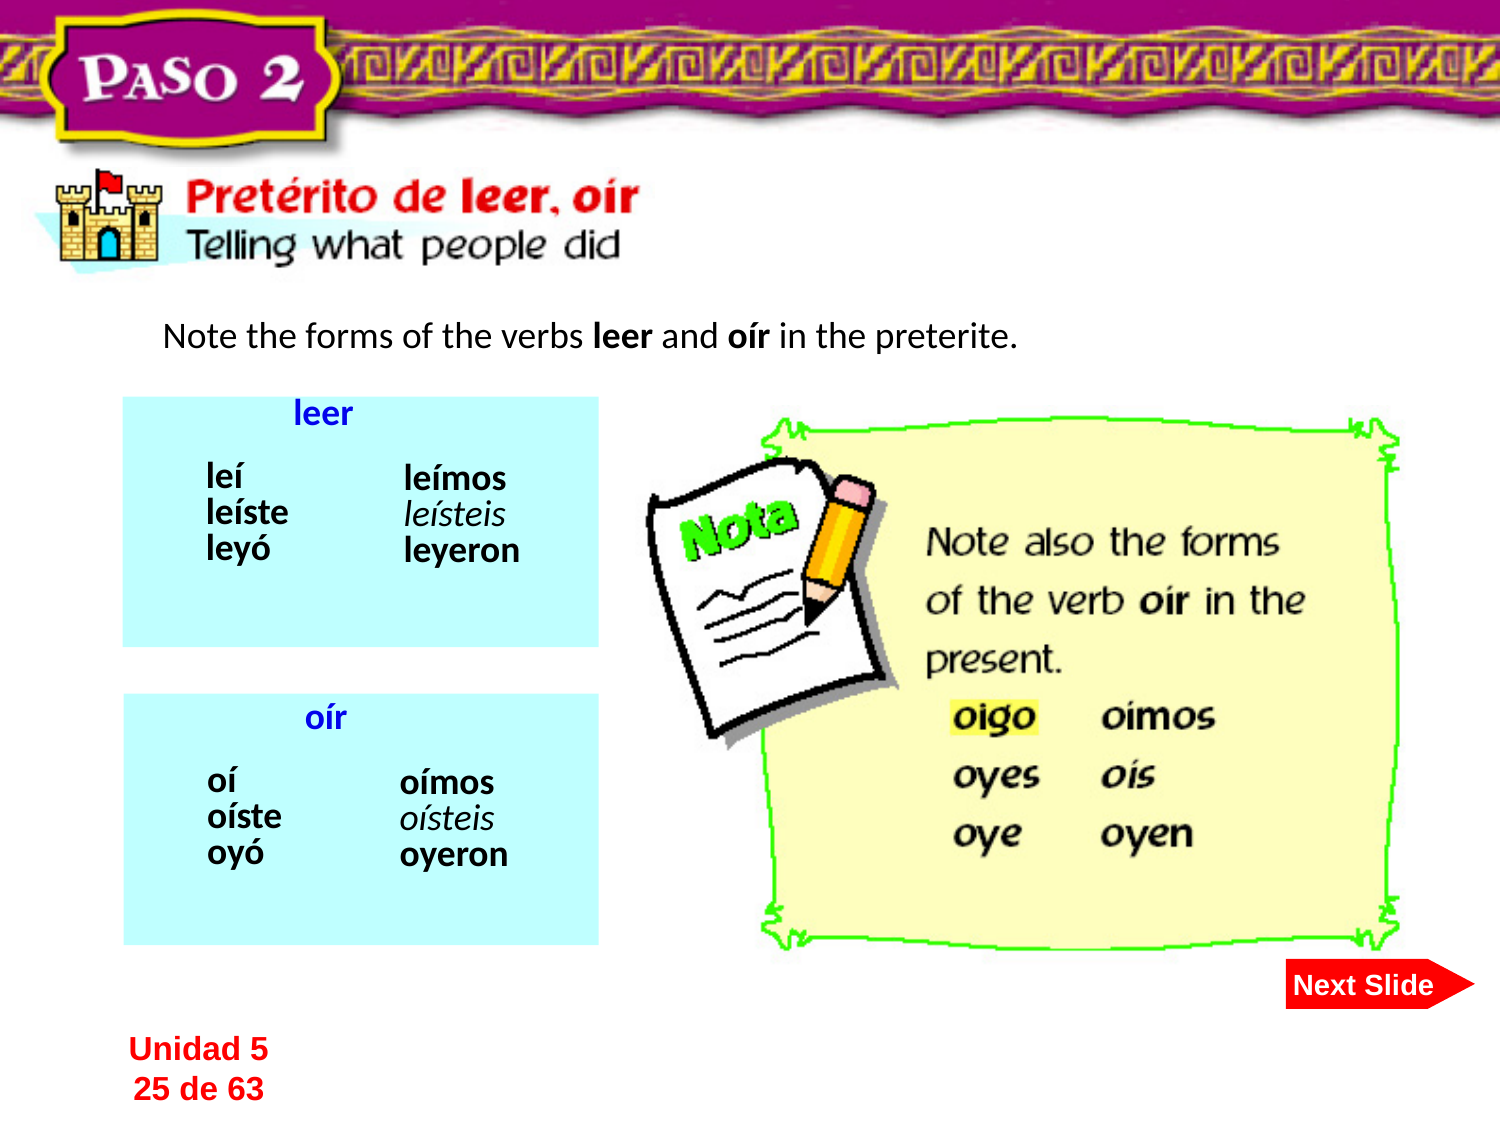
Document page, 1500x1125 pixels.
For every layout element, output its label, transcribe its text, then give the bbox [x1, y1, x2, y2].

picture [0, 0, 1500, 289]
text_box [122, 380, 599, 946]
text_box Note the forms of the verbs leer and oír in the preterite. [147, 303, 1447, 364]
picture [634, 405, 1417, 970]
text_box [1277, 958, 1476, 1010]
text_box Unidad 5 25 de 63 [108, 1020, 290, 1115]
